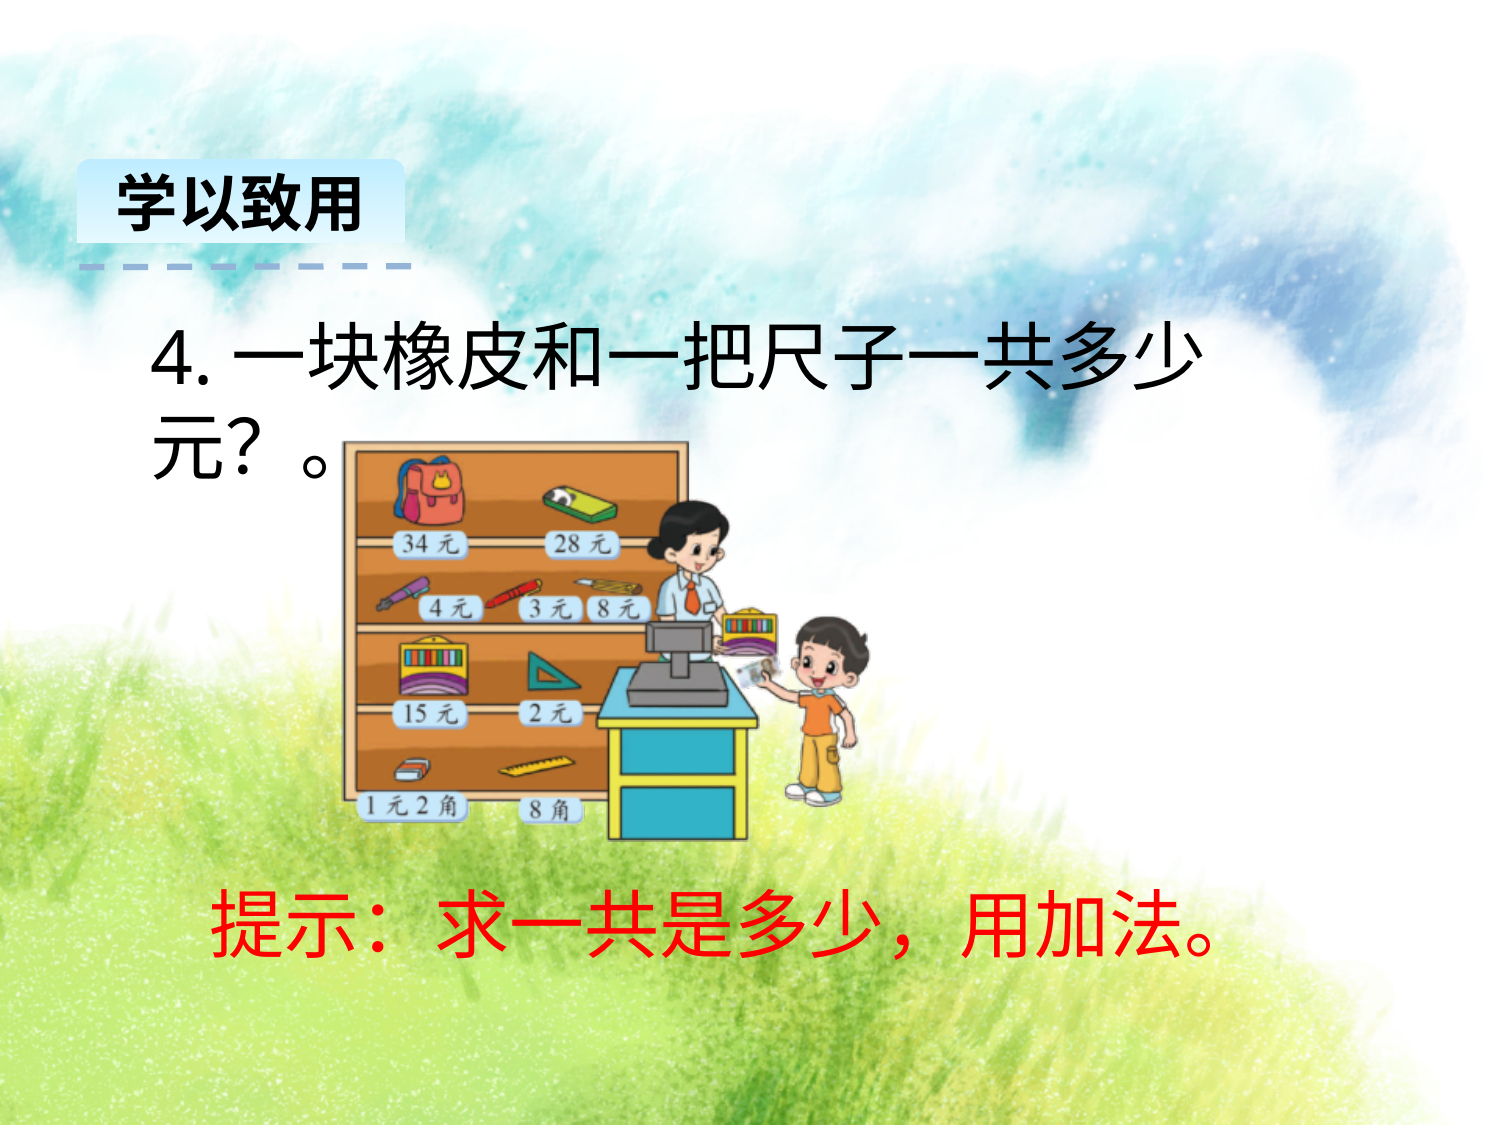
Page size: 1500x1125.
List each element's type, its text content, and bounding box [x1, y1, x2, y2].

text_box 4.一块橡皮和一把尺子一共多少元？。 [135, 302, 1386, 498]
text_box 学以致用 [76, 158, 405, 244]
text_box 提示：求一共是多少，用加法。 [194, 869, 1365, 975]
picture [0, 0, 1500, 1125]
